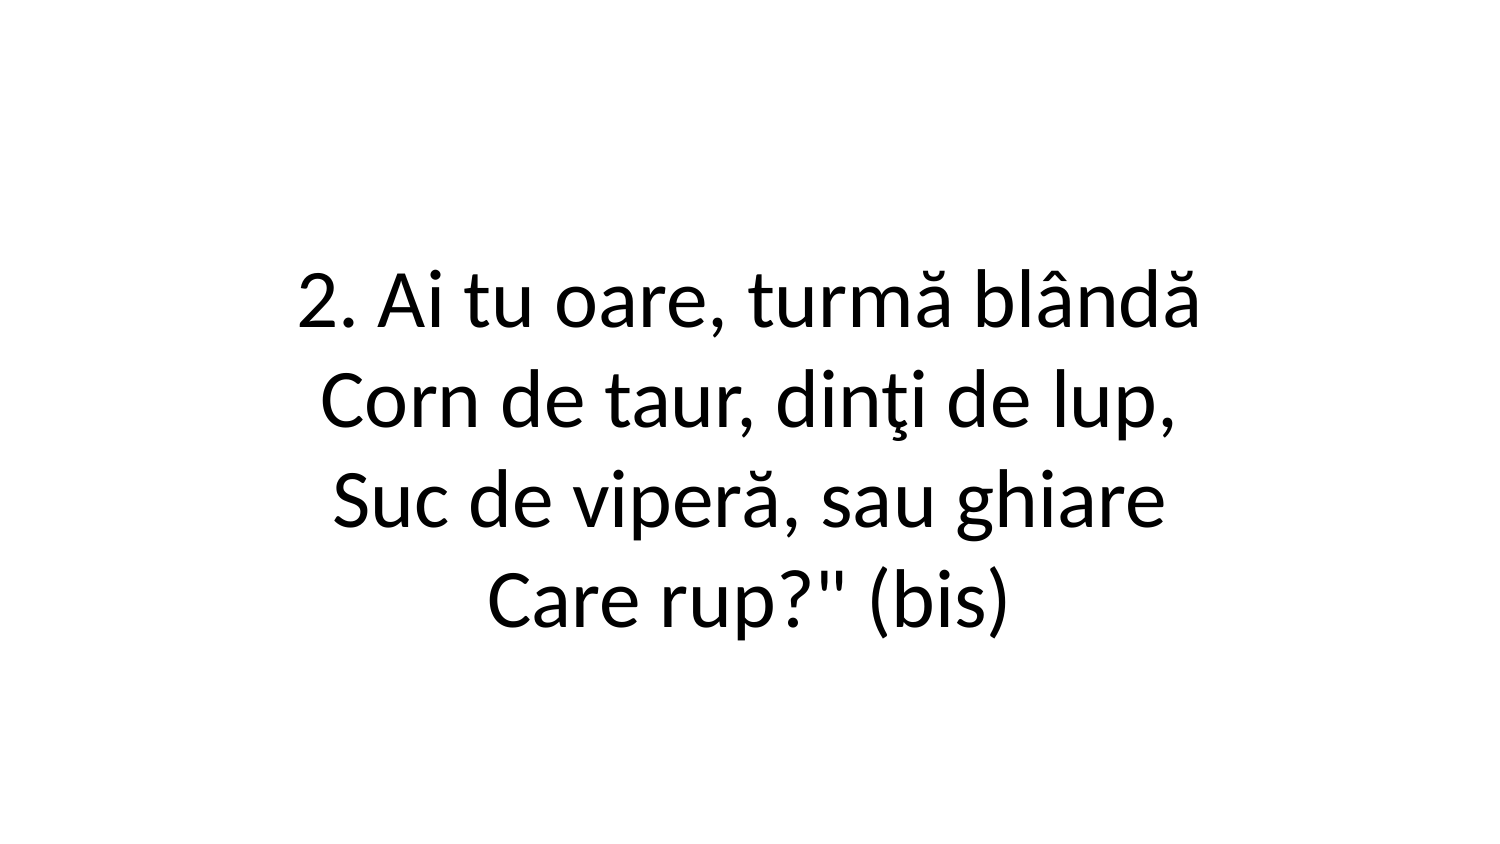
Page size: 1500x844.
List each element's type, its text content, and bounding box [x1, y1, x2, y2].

text_box 2. Ai tu oare, turmă blândă Corn de taur, dinţi de lup, Suc de viperă, sau ghiare Care rup?" (bis) [281, 192, 1219, 652]
